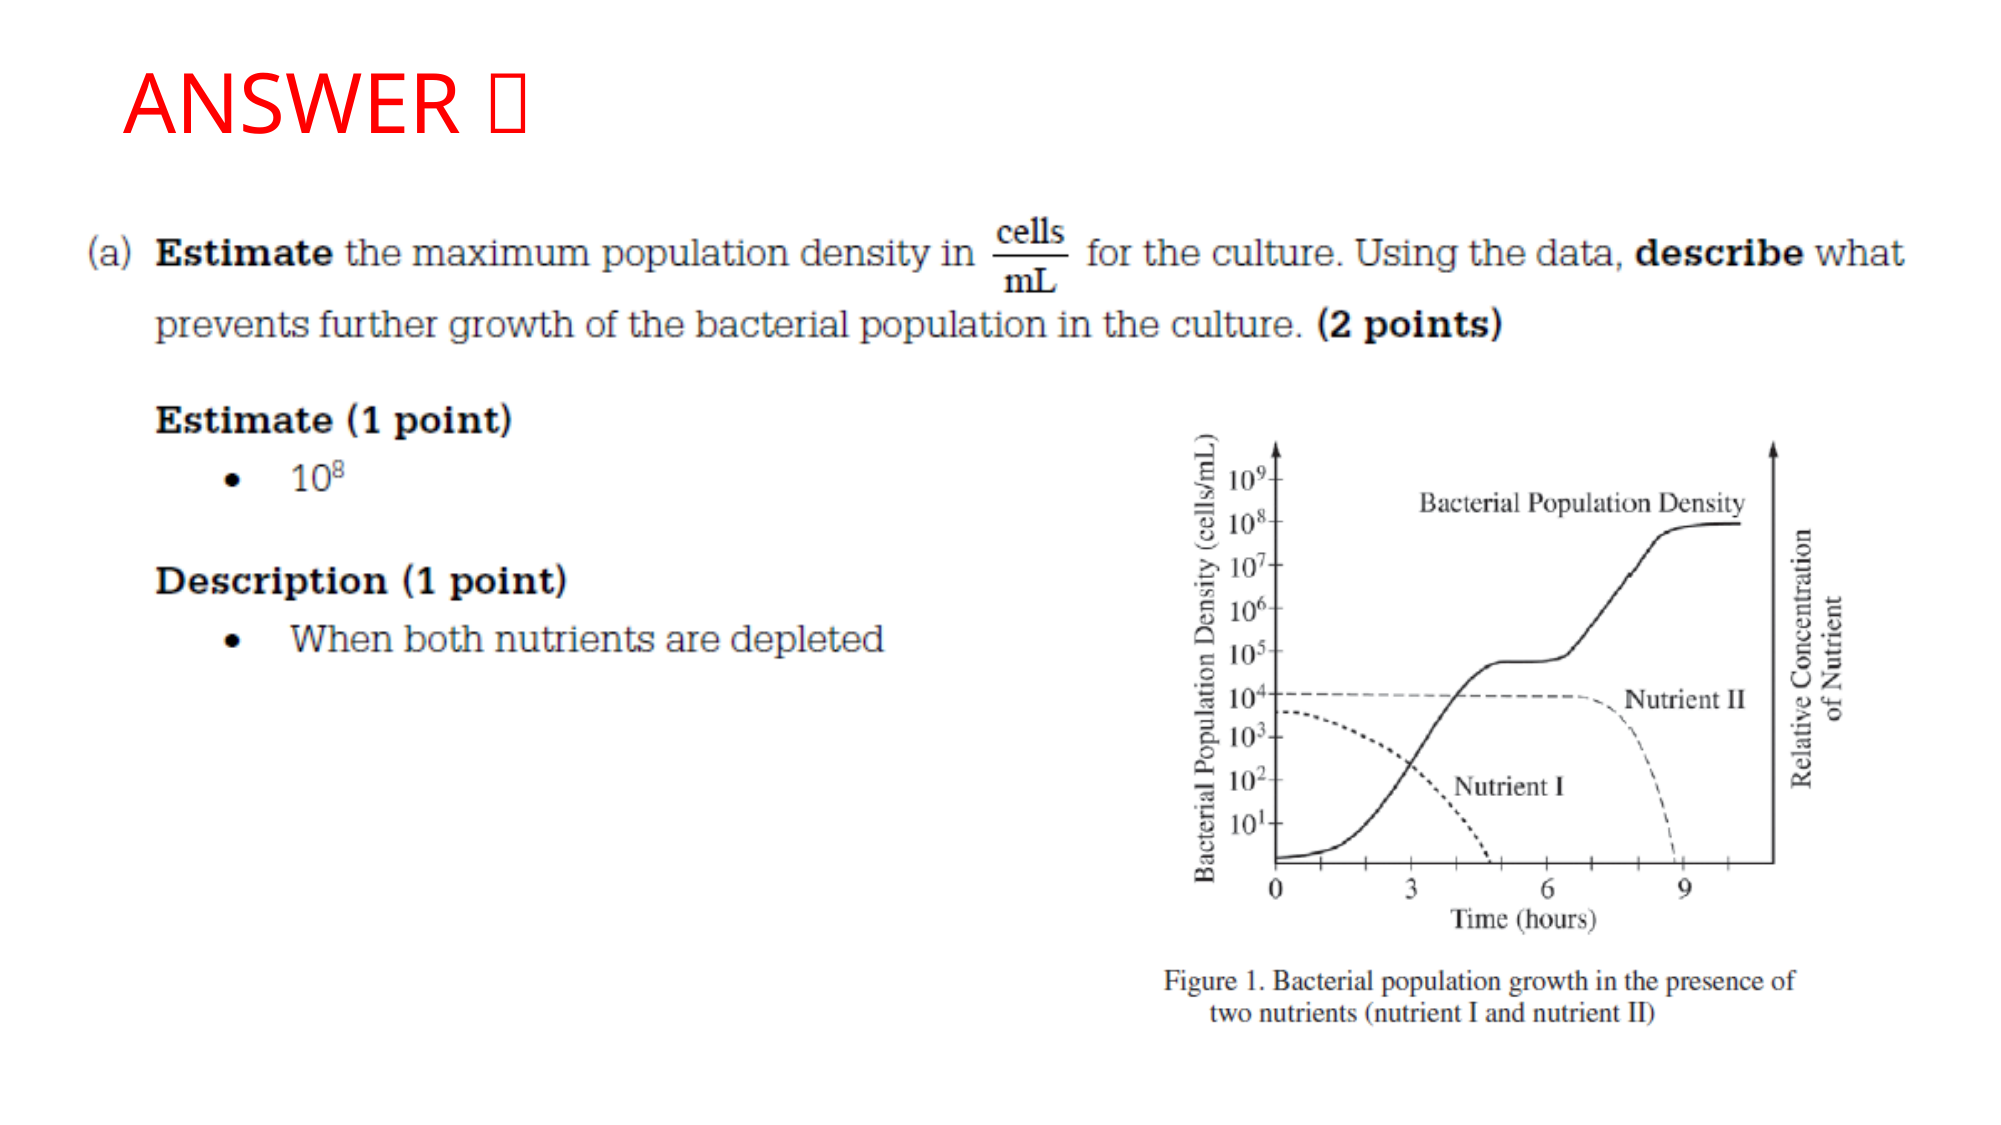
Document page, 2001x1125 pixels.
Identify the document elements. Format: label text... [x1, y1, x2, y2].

text_box ANSWER  [108, 53, 610, 160]
picture [77, 206, 1952, 1039]
